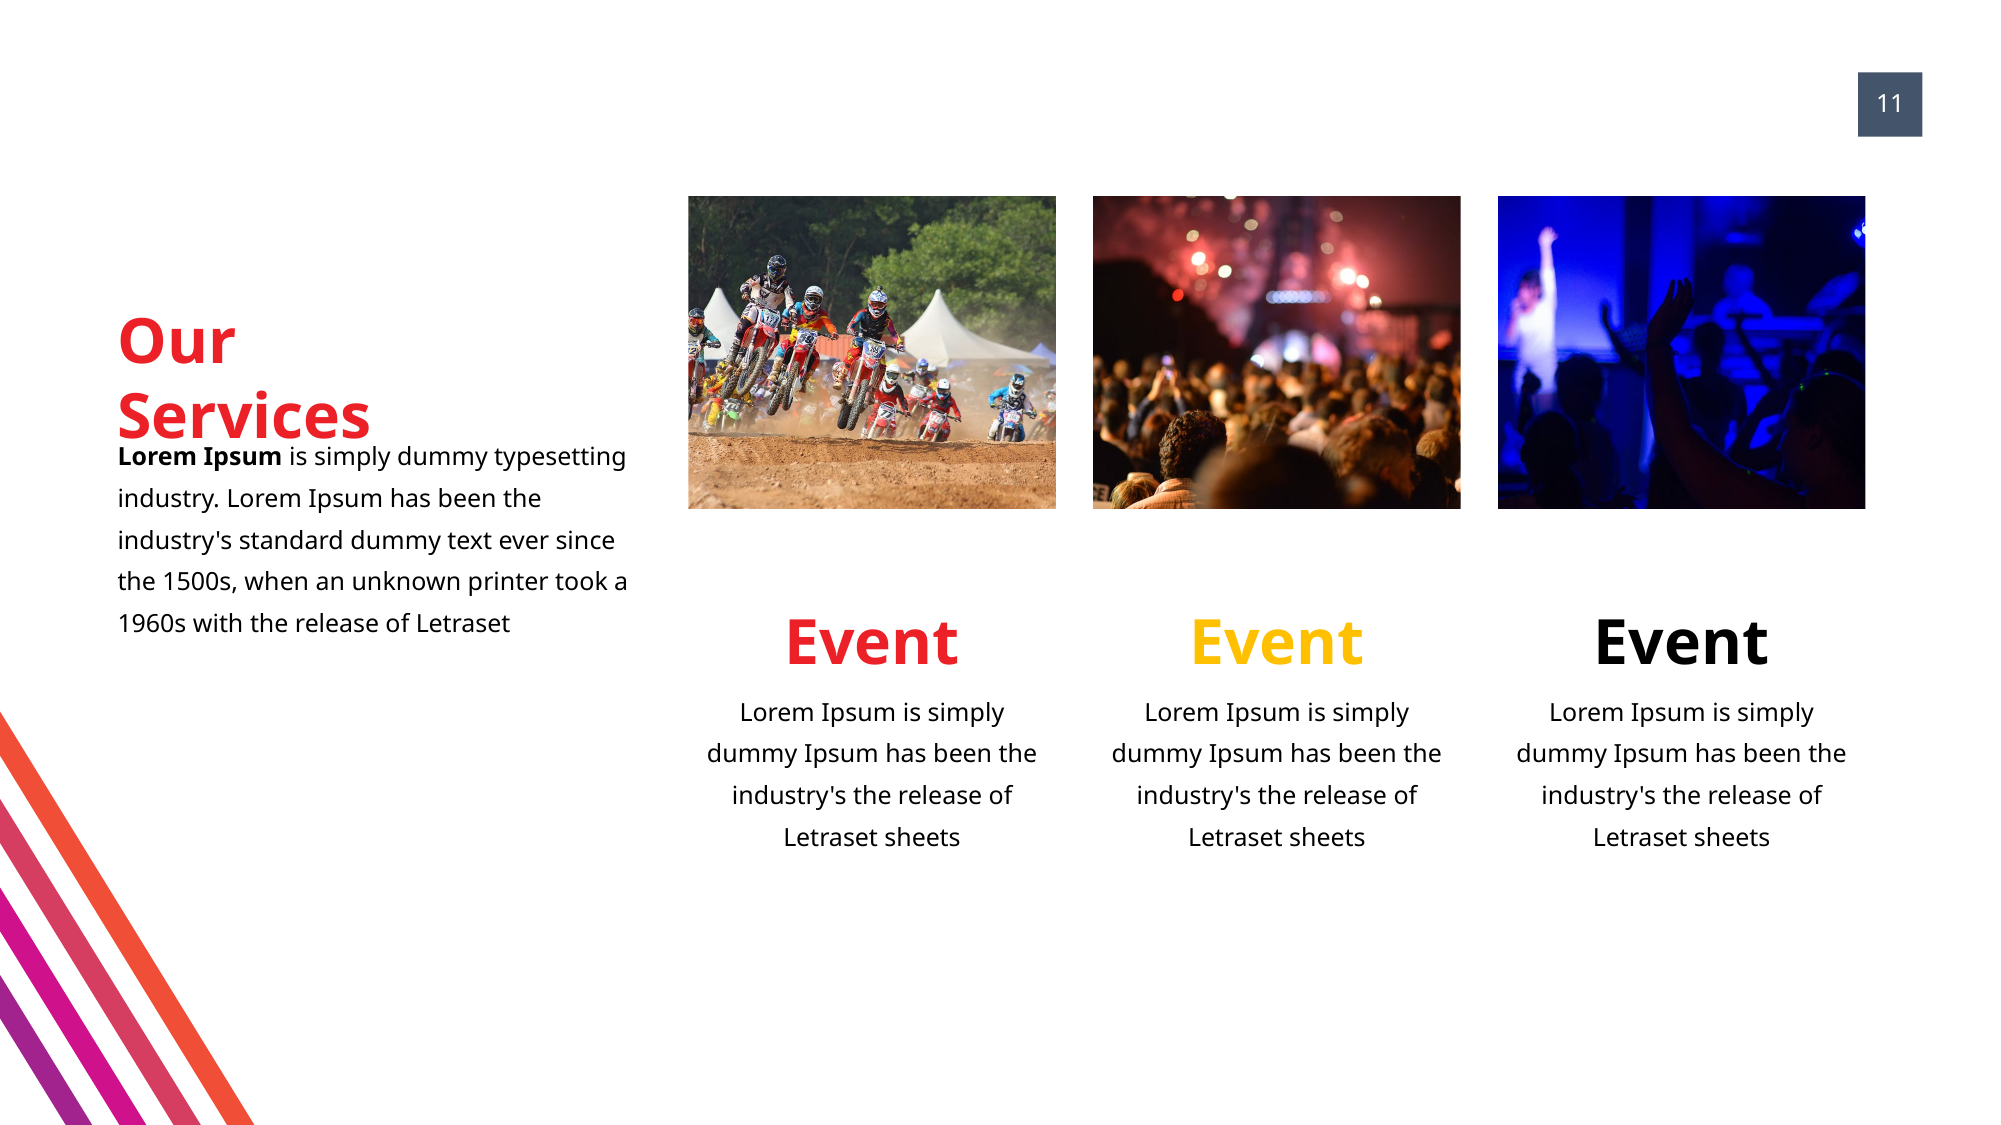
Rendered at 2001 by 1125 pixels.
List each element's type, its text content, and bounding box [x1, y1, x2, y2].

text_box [1498, 594, 1866, 856]
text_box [1093, 594, 1461, 856]
slide_number 11 [1854, 78, 1927, 130]
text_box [688, 594, 1056, 856]
picture [1498, 196, 1866, 509]
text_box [0, 684, 309, 1125]
text_box Lorem Ipsum is simply dummy typesetting industry. Lorem Ipsum has been the industry's standard dummy text ever since the 1500s, when an unknown printer took a 1960s with the release of Letraset [102, 421, 671, 645]
picture [1093, 196, 1461, 509]
picture [688, 196, 1056, 509]
text_box Our Services [102, 294, 514, 421]
